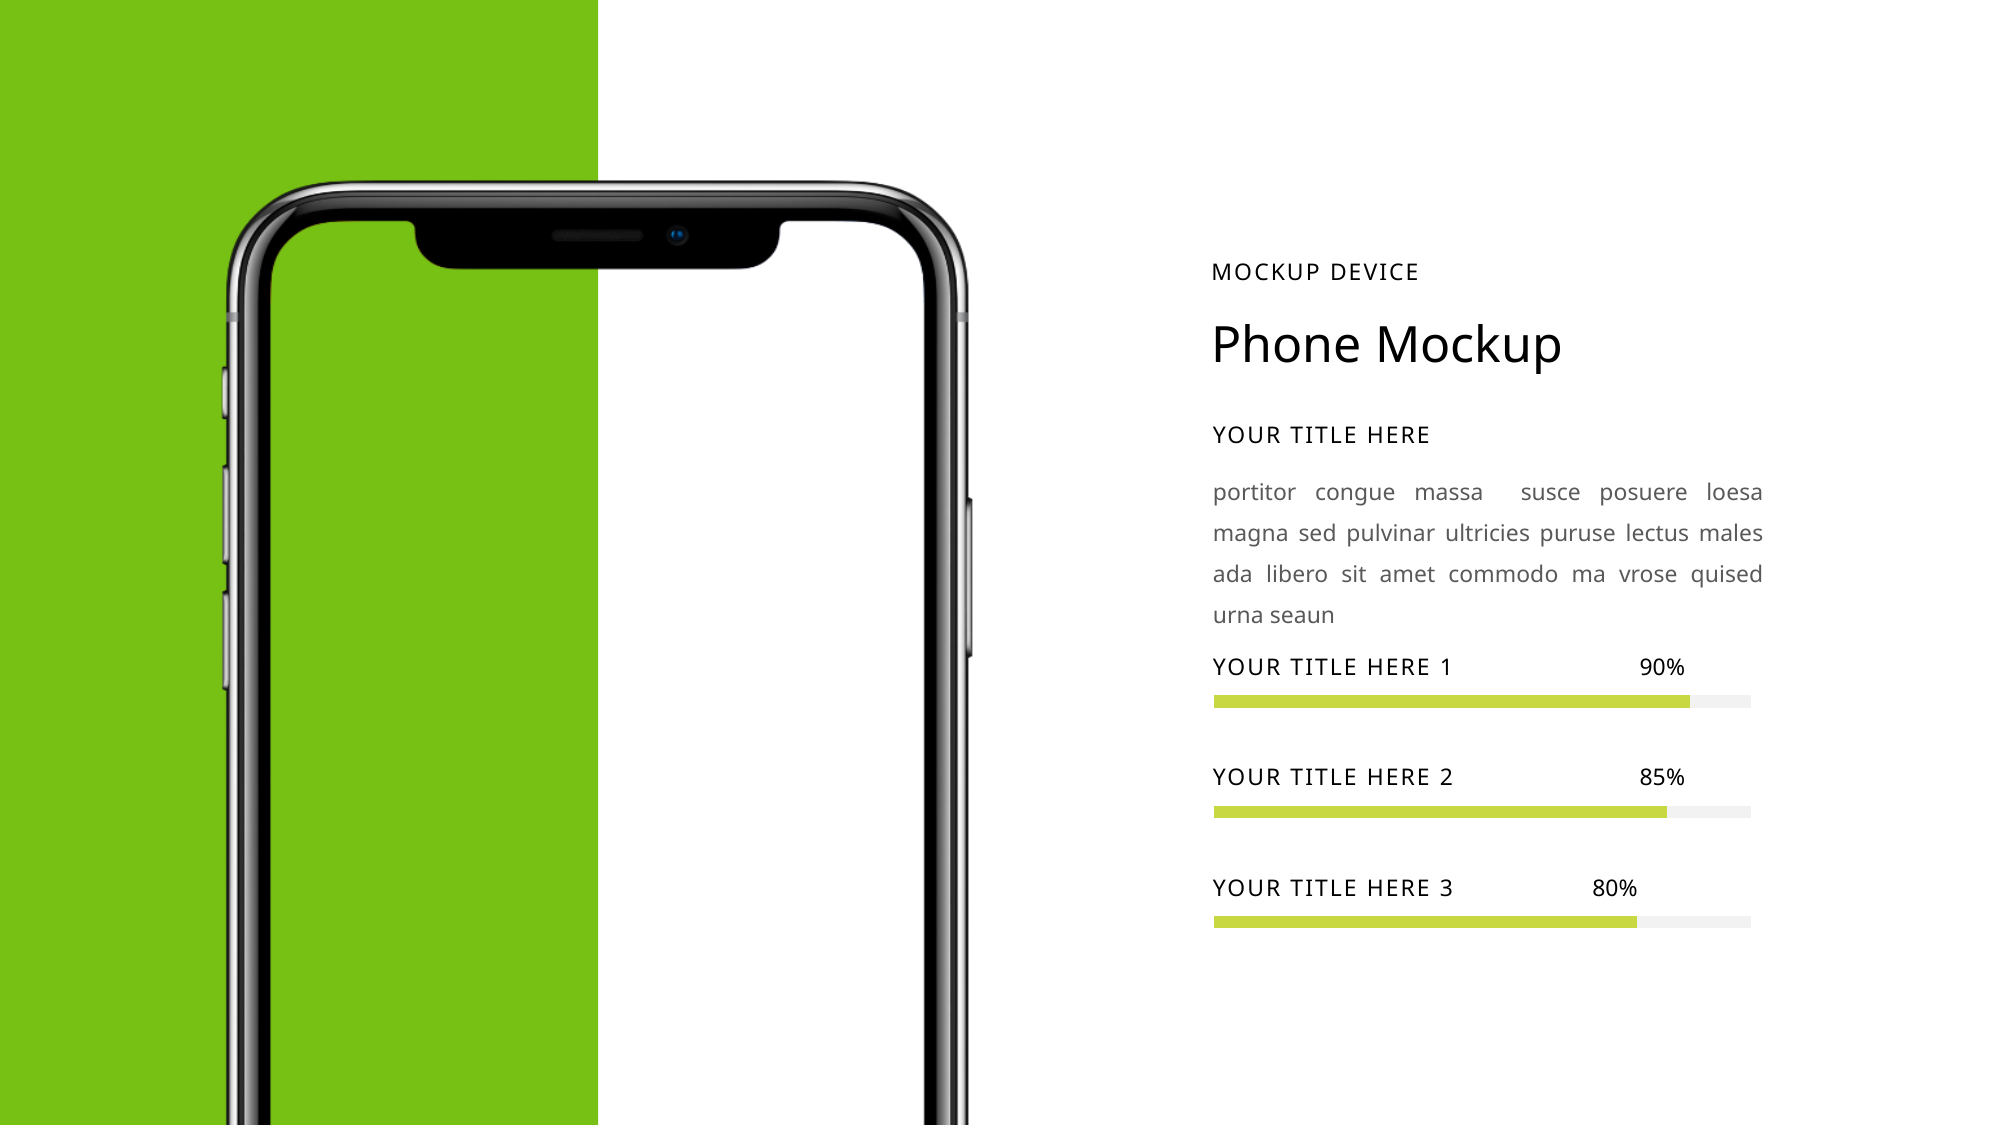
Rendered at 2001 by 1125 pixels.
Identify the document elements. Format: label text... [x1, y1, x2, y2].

text_box YOUR TITLE HERE 3 [1198, 865, 1484, 909]
text_box YOUR TITLE HERE 2 [1198, 755, 1484, 798]
text_box MOCKUP DEVICE [1196, 250, 1778, 293]
text_box 90% [1624, 645, 1709, 688]
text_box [1213, 811, 1751, 829]
text_box 85% [1624, 755, 1709, 798]
picture [220, 177, 975, 1125]
text_box portitor congue massa susce posuere loesa magna sed pulvinar ultricies puruse lectus males ada libero sit amet commodo ma vrose quised urna seaun [1198, 456, 1779, 636]
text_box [1213, 921, 1751, 939]
text_box 80% [1577, 865, 1662, 909]
text_box YOUR TITLE HERE 1 [1198, 645, 1494, 688]
text_box Phone Mockup [1196, 305, 1778, 381]
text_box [1213, 701, 1751, 719]
text_box YOUR TITLE HERE [1198, 413, 1677, 456]
